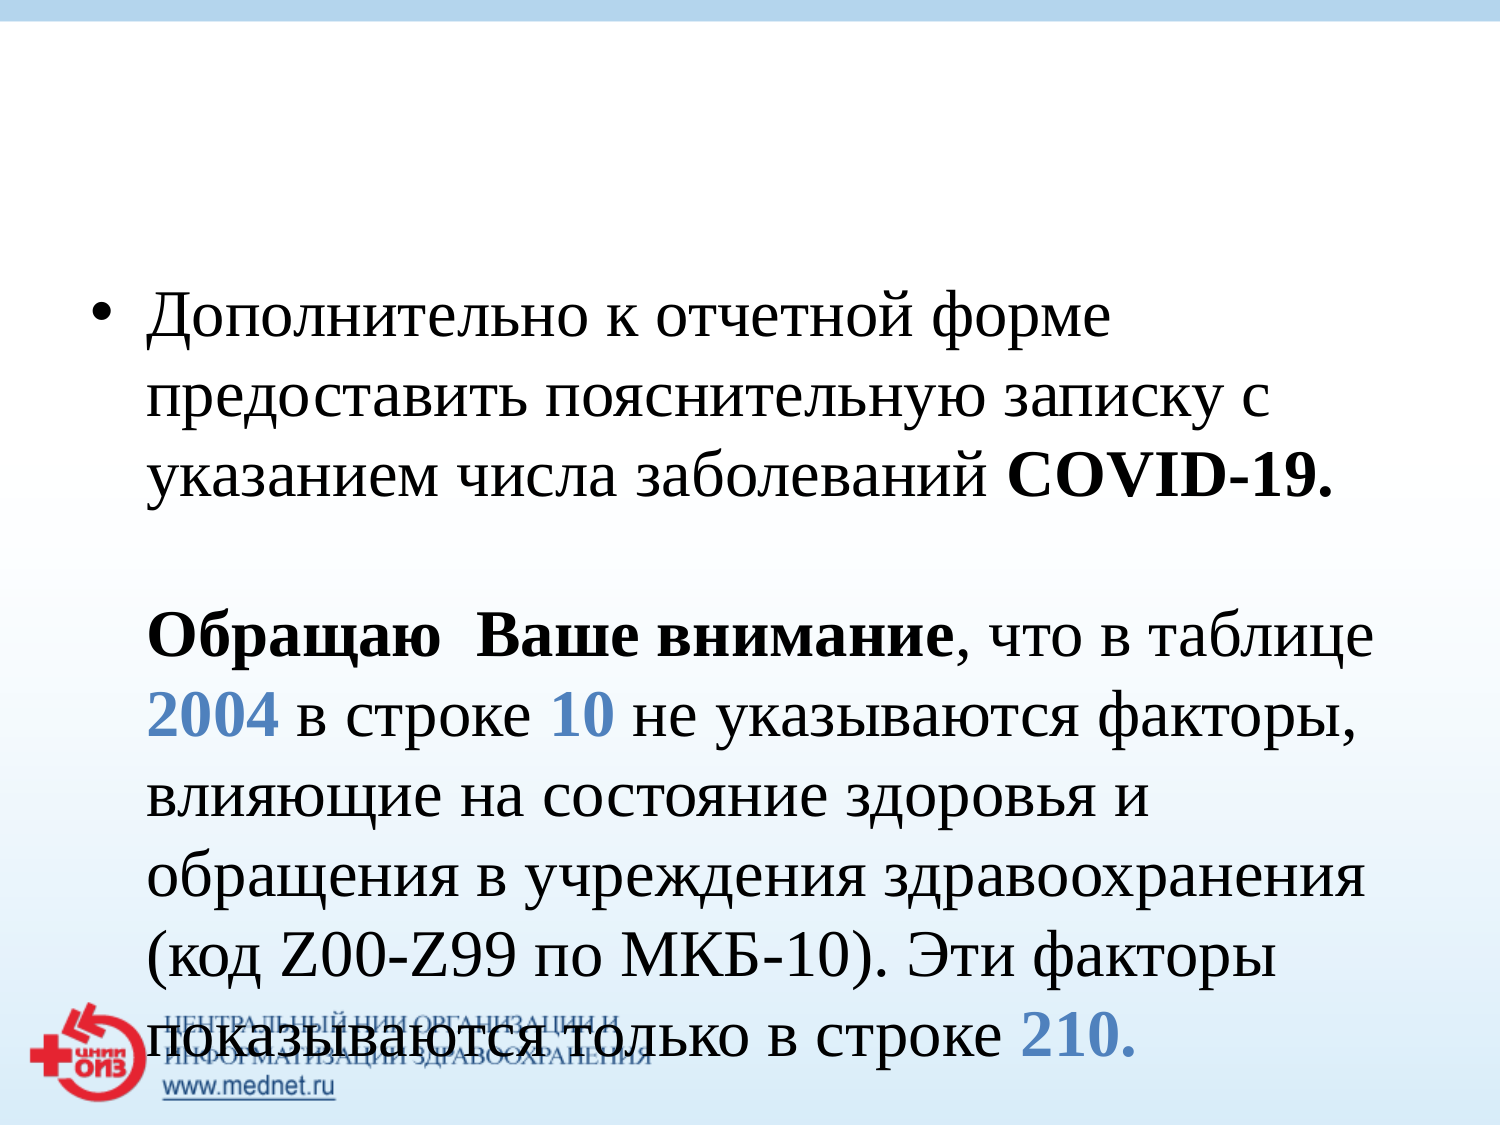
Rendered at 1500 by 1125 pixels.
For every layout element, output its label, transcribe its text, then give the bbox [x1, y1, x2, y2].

list Дополнительно к отчетной форме предоставить пояснительную записку с указанием числа заболеваний COVID-19. Обращаю Ваше внимание, что в таблице 2004 в строке 10 не указываются факторы, влияющие на состояние здоровья и обращения в учреждения здравоохранения (код Z00-Z99 по МКБ-10). Эти факторы показываются только в строке 210. [75, 262, 1425, 1005]
picture [0, 0, 1500, 1125]
